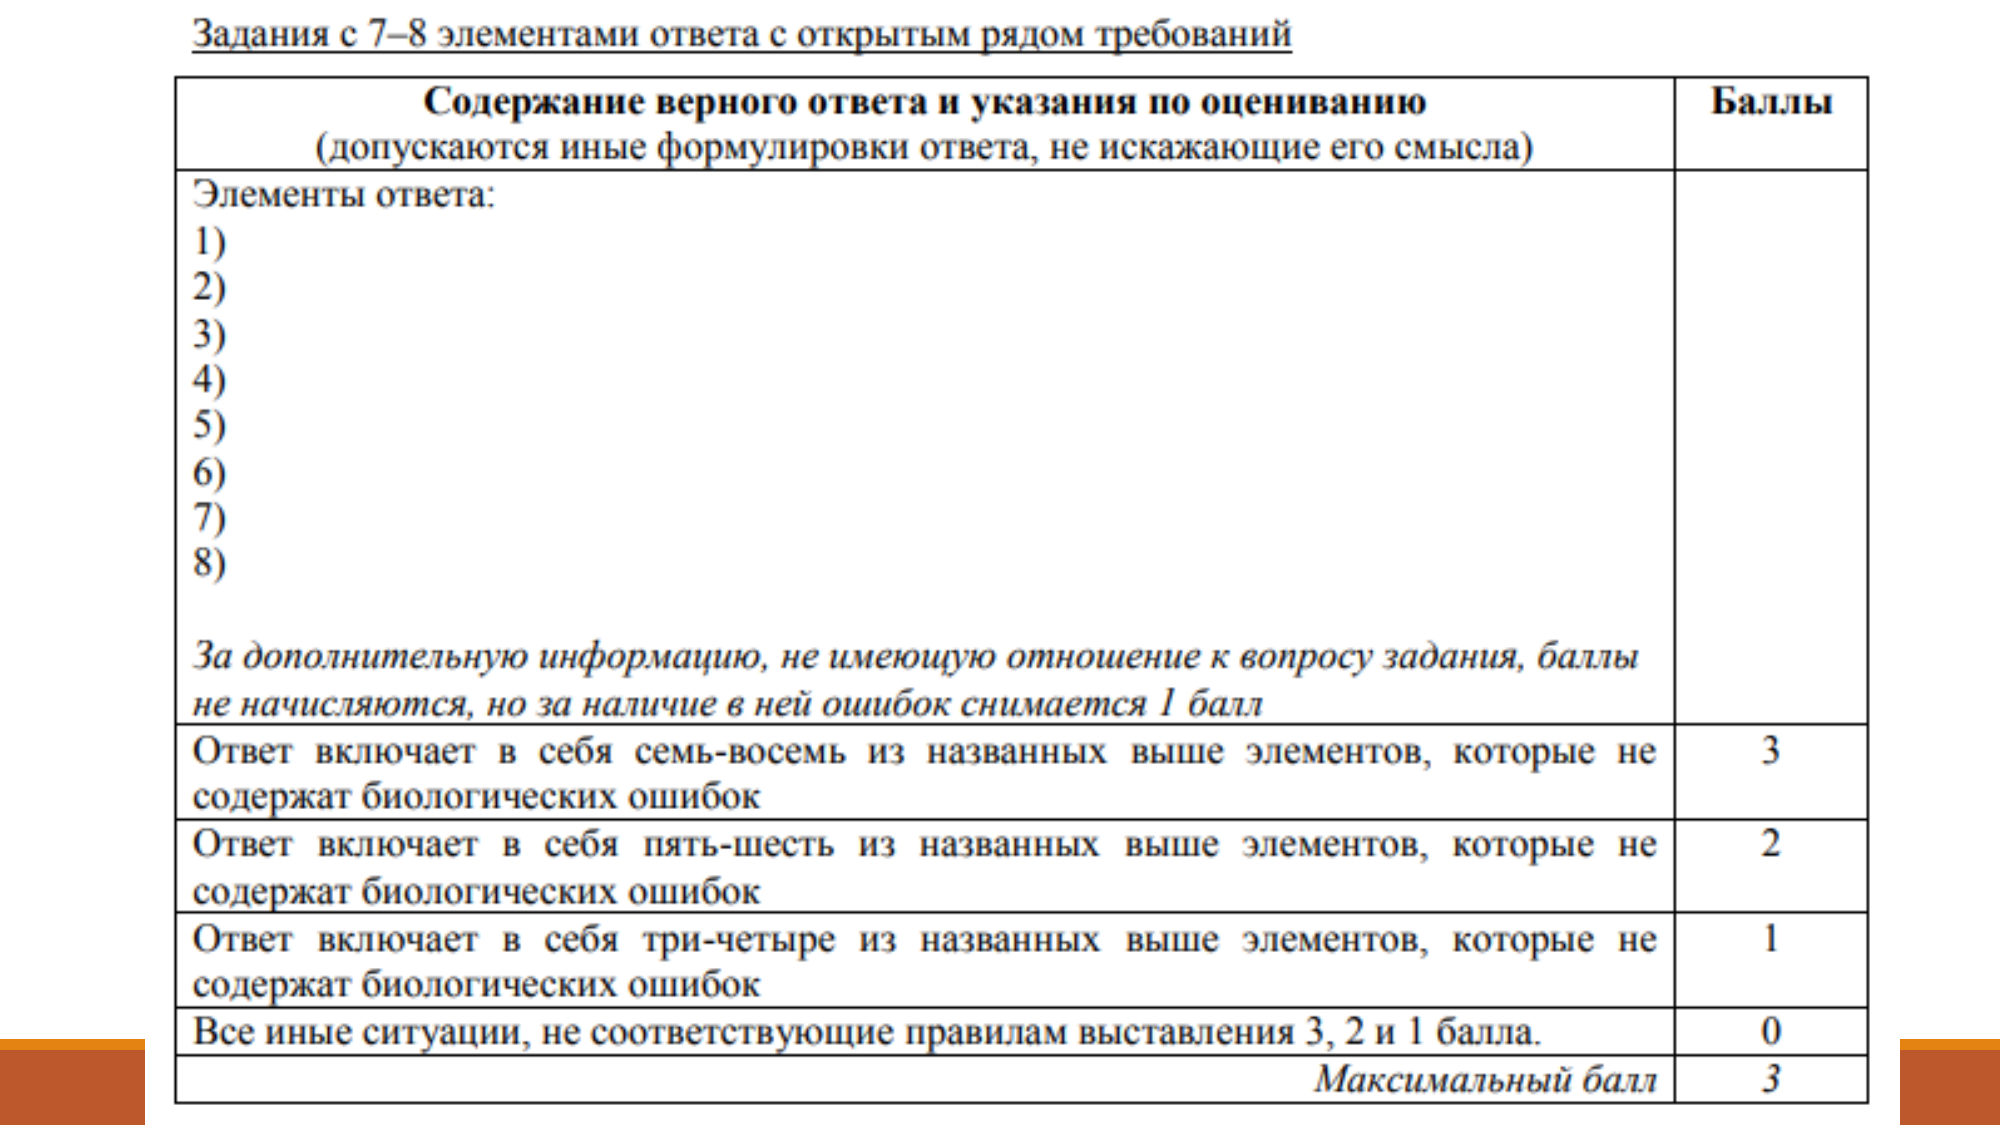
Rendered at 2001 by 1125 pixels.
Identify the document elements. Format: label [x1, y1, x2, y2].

picture [144, 0, 1900, 1125]
